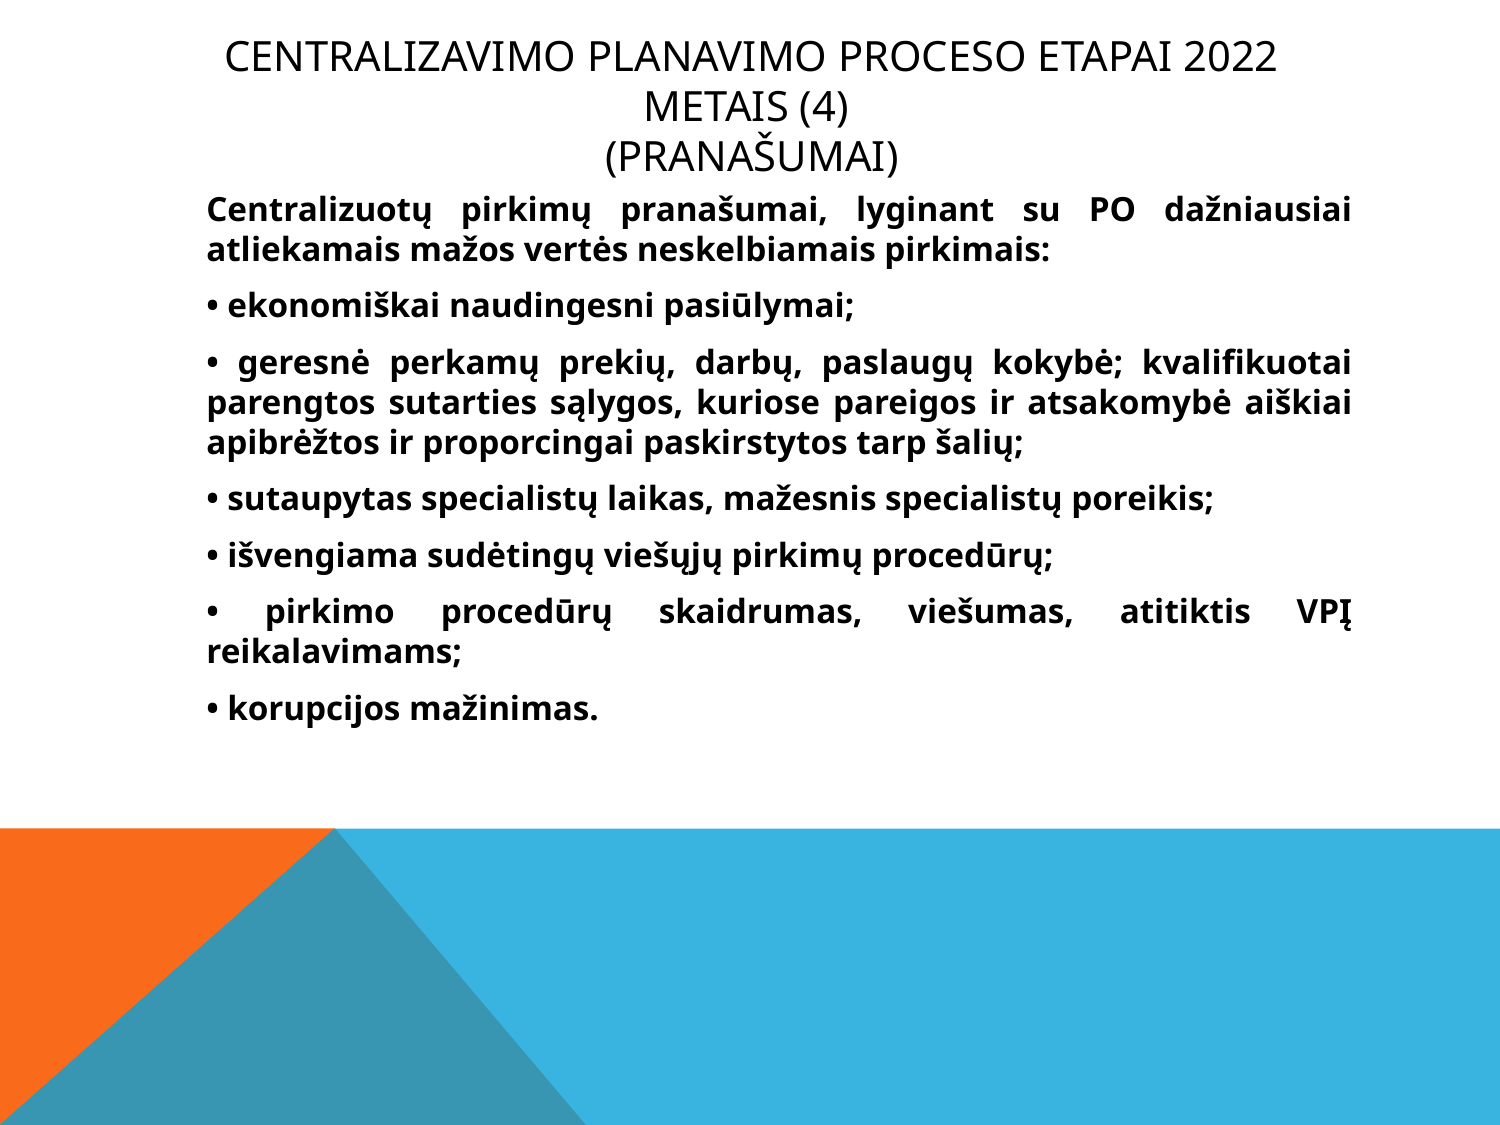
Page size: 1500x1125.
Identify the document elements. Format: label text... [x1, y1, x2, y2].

title Centralizavimo planavimo proceso etapai 2022 metais (4) (Pranašumai) [135, 60, 1369, 150]
list Centralizuotų pirkimų pranašumai, lyginant su PO dažniausiai atliekamais mažos vertės neskelbiamais pirkimais: • ekonomiškai naudingesni pasiūlymai; • geresnė perkamų prekių, darbų, paslaugų kokybė; kvalifikuotai parengtos sutarties sąlygos, kuriose pareigos ir atsakomybė aiškiai apibrėžtos ir proporcingai paskirstytos tarp šalių; • sutaupytas specialistų laikas, mažesnis specialistų poreikis; • išvengiama sudėtingų viešųjų pirkimų procedūrų; • pirkimo procedūrų skaidrumas, viešumas, atitiktis VPĮ reikalavimams; • korupcijos mažinimas. [135, 180, 1369, 768]
